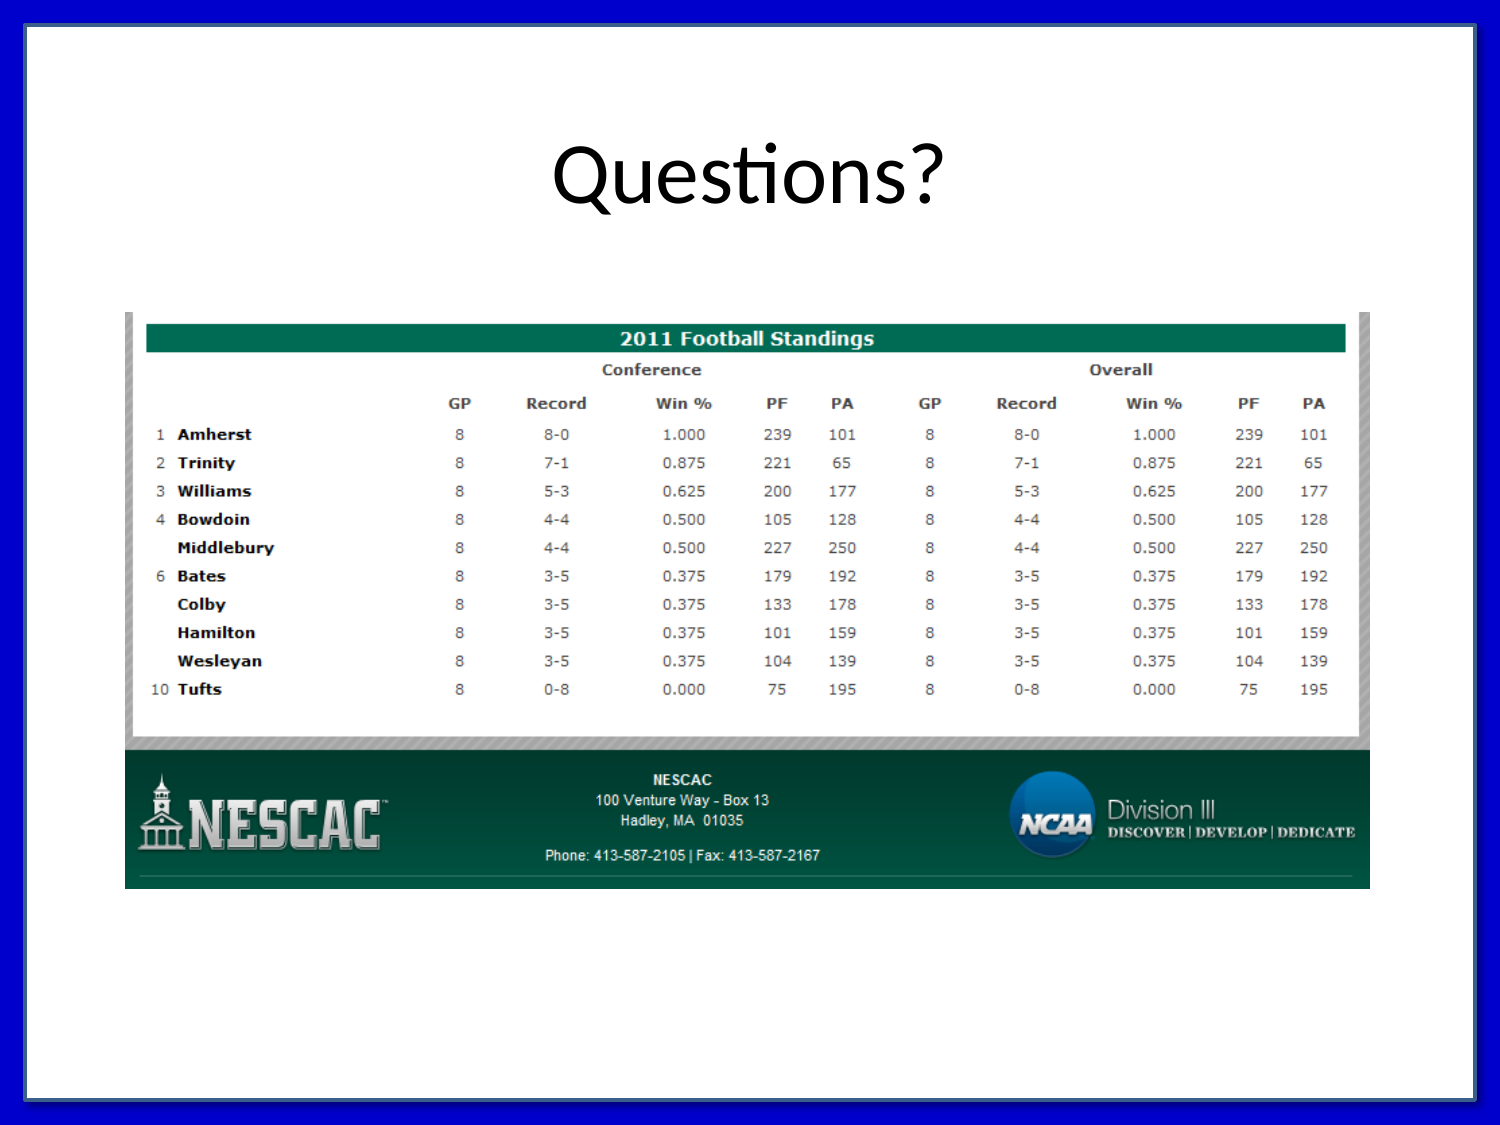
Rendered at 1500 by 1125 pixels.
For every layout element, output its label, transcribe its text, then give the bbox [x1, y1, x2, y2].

title Questions? [24, 75, 1475, 263]
picture [124, 312, 1370, 890]
